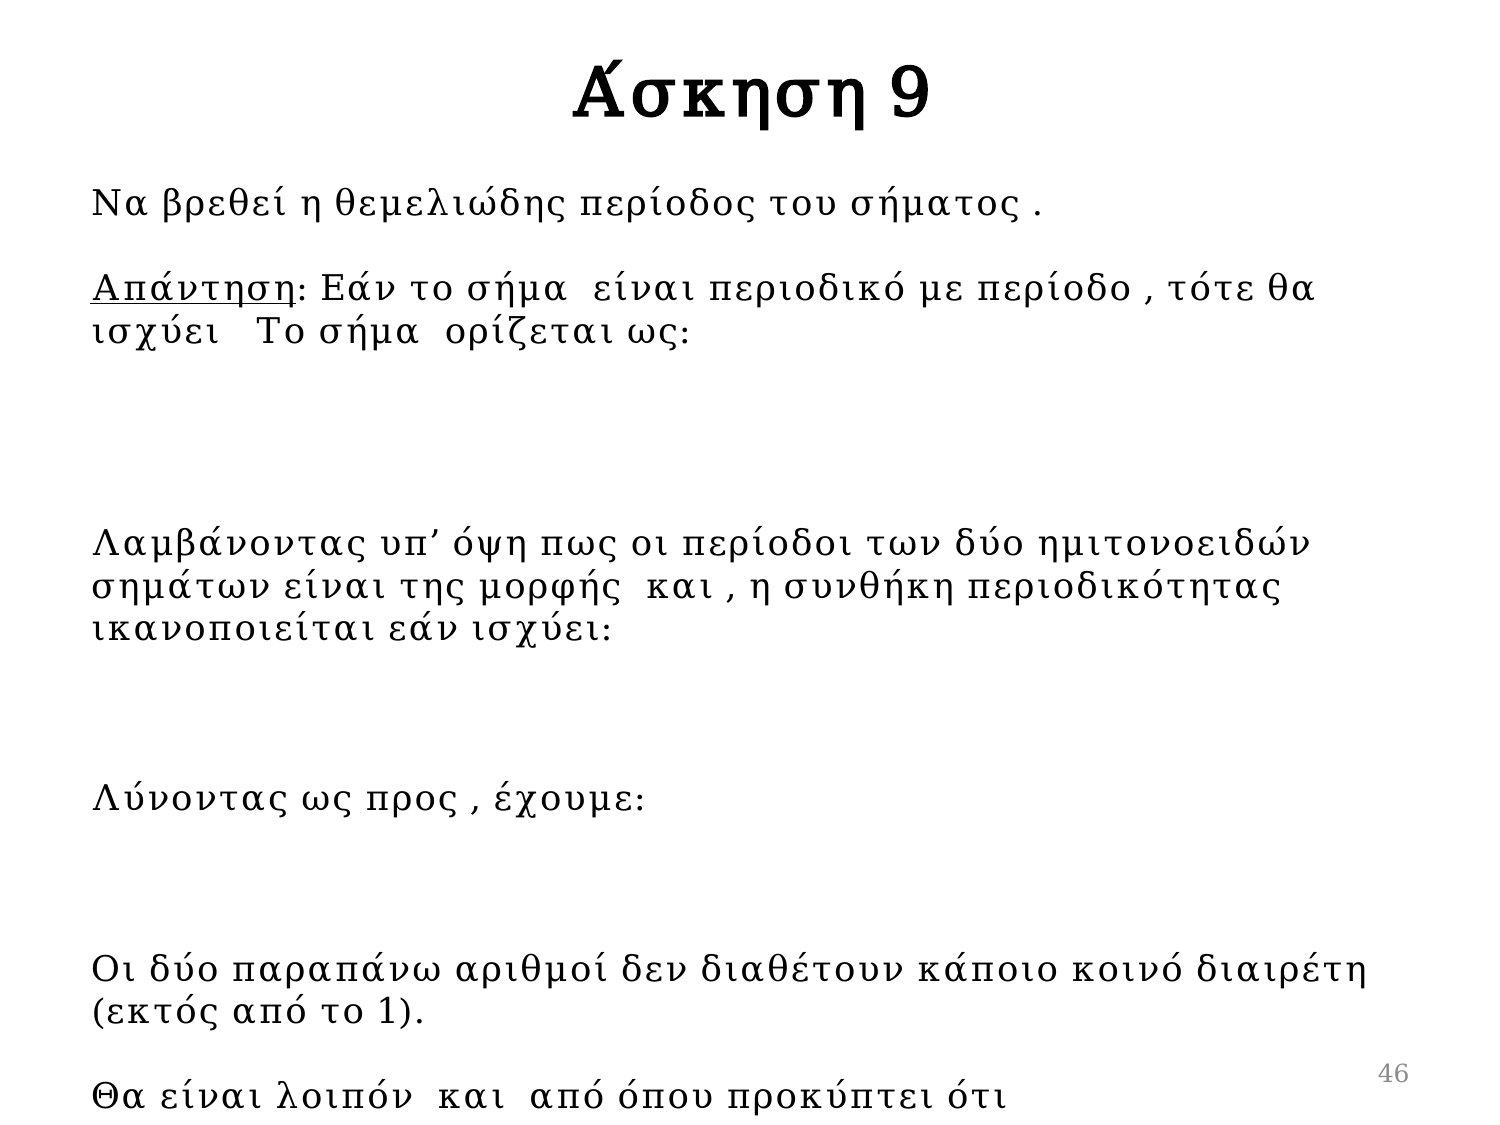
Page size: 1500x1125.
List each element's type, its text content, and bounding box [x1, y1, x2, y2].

slide_number 46 [1222, 1042, 1425, 1103]
title Άσκηση 9 [75, 19, 1425, 159]
